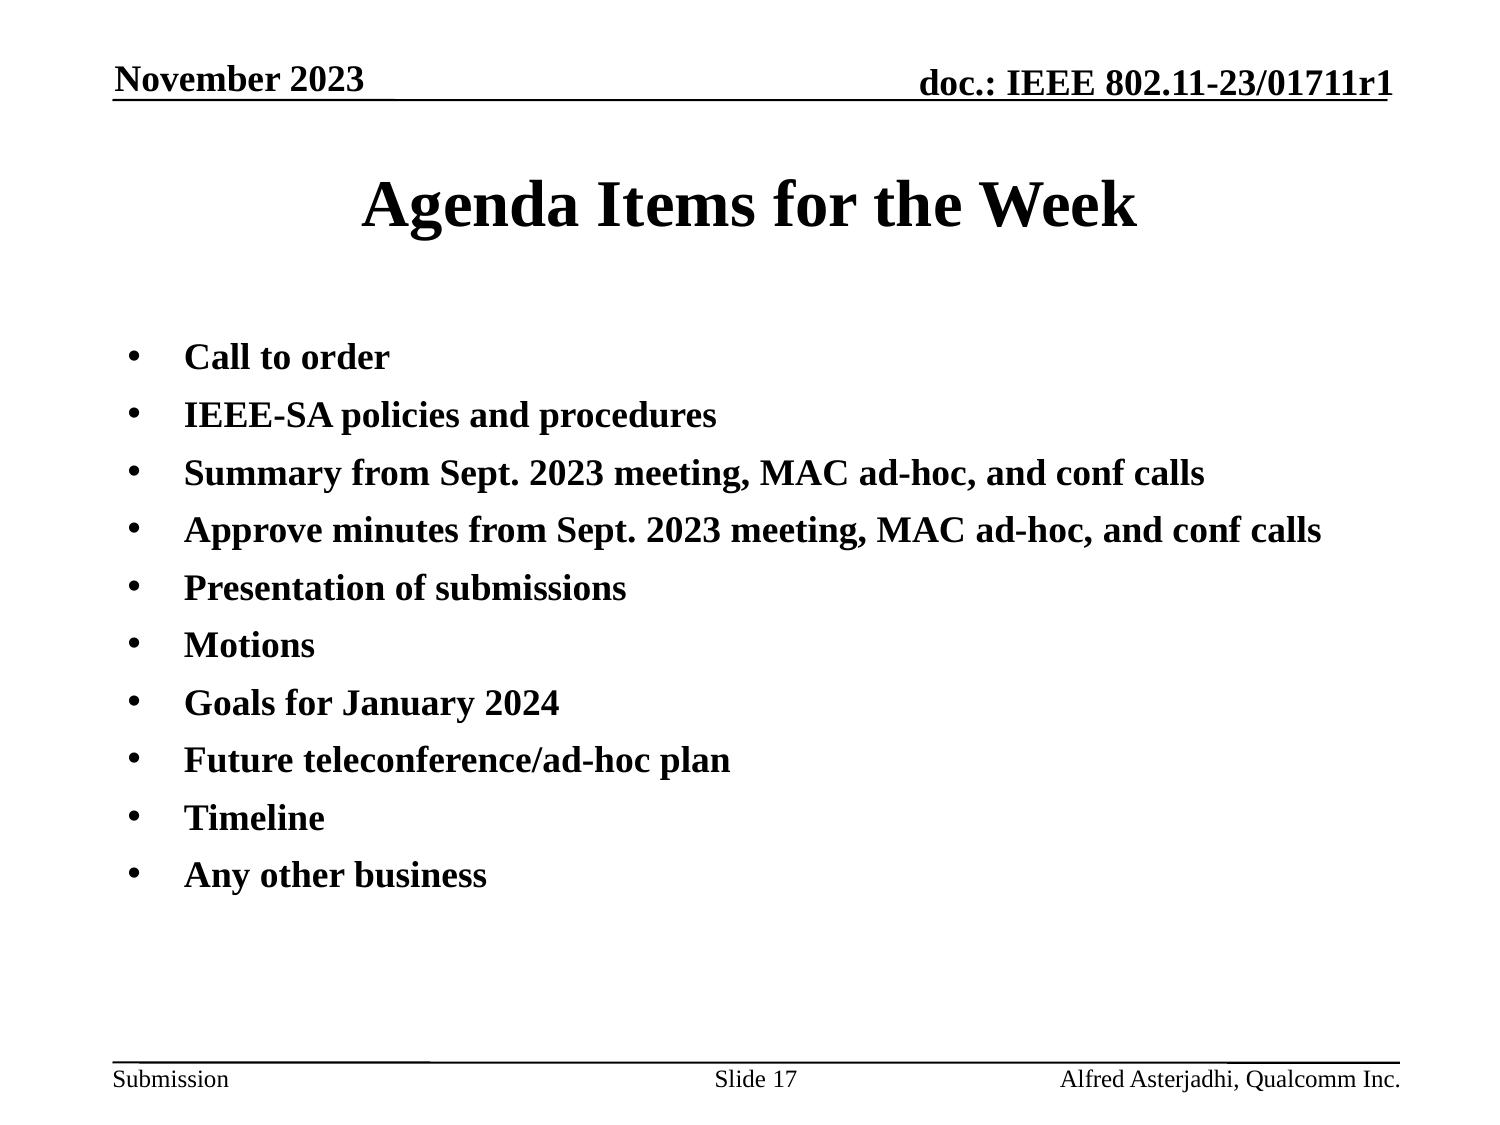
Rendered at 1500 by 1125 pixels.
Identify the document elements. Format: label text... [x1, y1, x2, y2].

footer Alfred Asterjadhi, Qualcomm Inc. [878, 1061, 1402, 1093]
slide_number Slide 17 [712, 1061, 800, 1123]
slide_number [114, 54, 493, 100]
list Call to order IEEE-SA policies and procedures Summary from Sept. 2023 meeting, MAC ad-hoc, and conf calls Approve minutes from Sept. 2023 meeting, MAC ad-hoc, and conf calls Presentation of submissions Motions Goals for January 2024 Future teleconference/ad-hoc plan Timeline Any other business [112, 324, 1388, 1000]
title Agenda Items for the Week [112, 112, 1388, 288]
